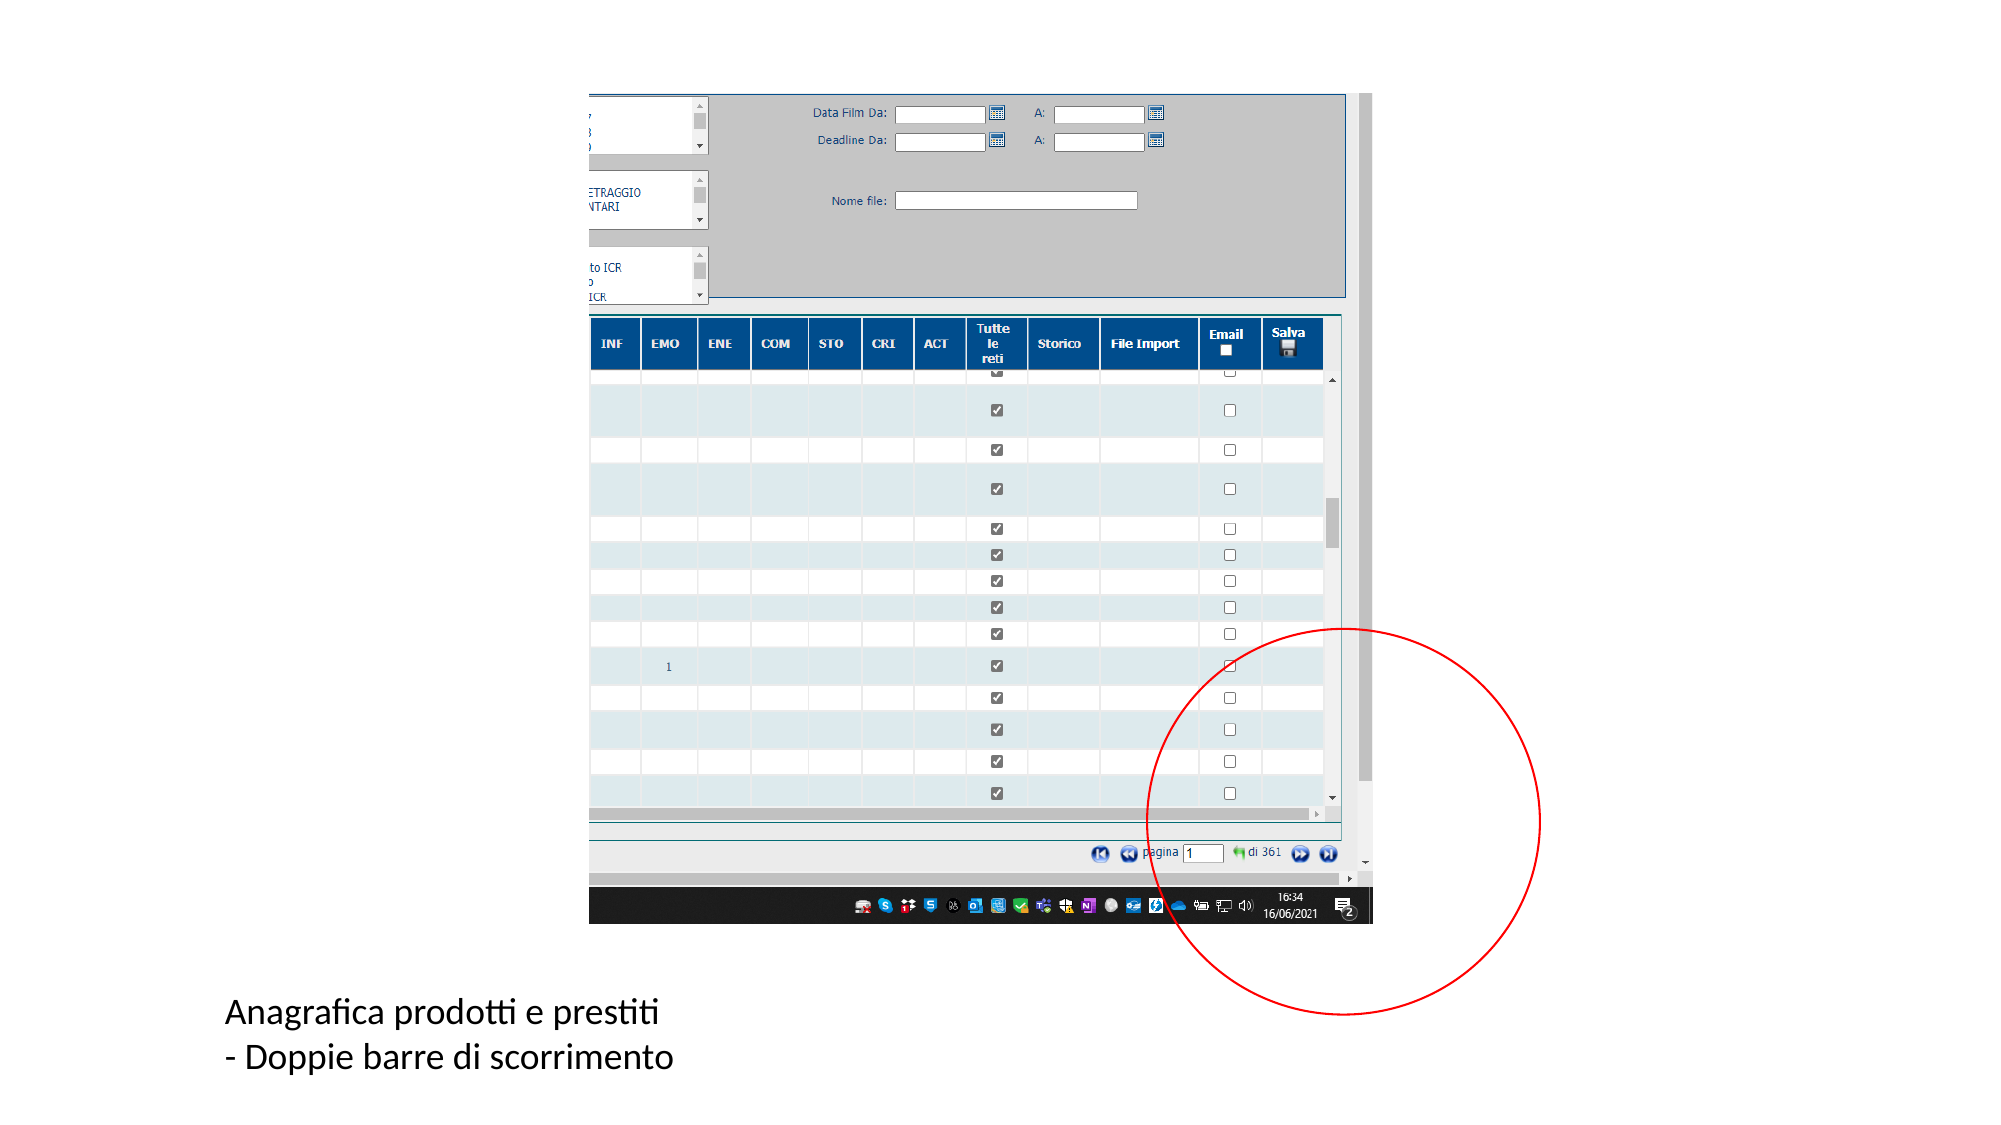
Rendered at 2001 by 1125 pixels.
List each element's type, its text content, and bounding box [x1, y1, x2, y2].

text_box [1175, 630, 1541, 1016]
text_box Anagrafica prodotti e prestiti - Doppie barre di scorrimento [210, 979, 1210, 1085]
picture [589, 93, 1373, 924]
